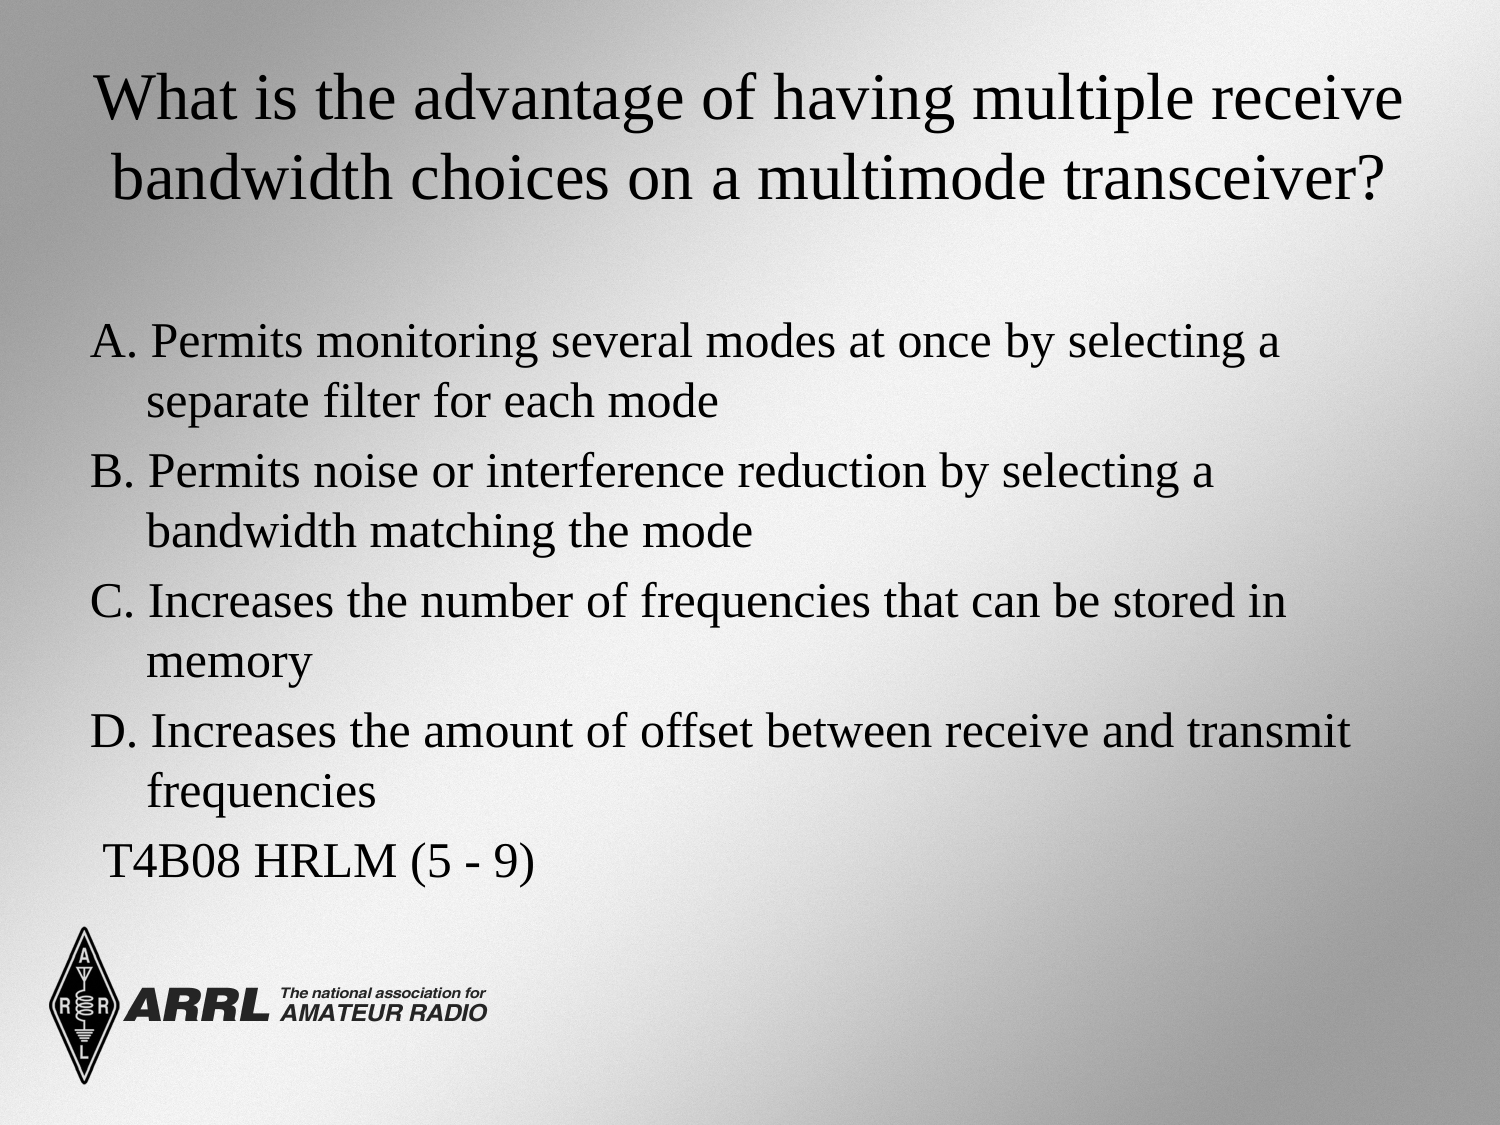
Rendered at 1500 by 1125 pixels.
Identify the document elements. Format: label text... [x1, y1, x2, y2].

title What is the advantage of having multiple receive bandwidth choices on a multimode transceiver? [75, 45, 1425, 233]
list A. Permits monitoring several modes at once by selecting a separate filter for each mode B. Permits noise or interference reduction by selecting a bandwidth matching the mode C. Increases the number of frequencies that can be stored in memory D. Increases the amount of offset between receive and transmit frequencies T4B08 HRLM (5 - 9) [75, 299, 1425, 1005]
picture [0, 0, 1500, 1125]
